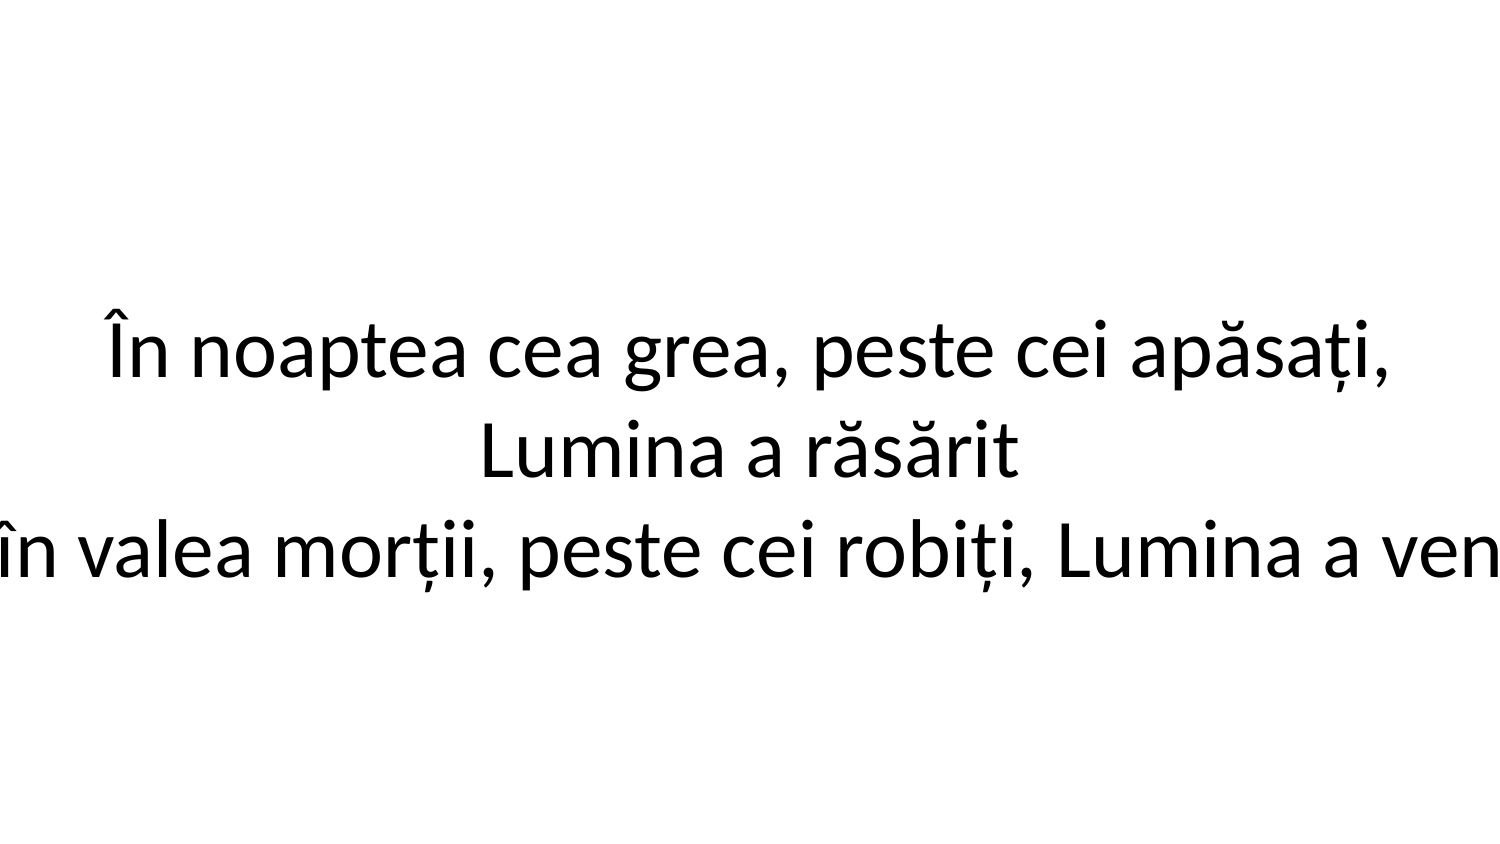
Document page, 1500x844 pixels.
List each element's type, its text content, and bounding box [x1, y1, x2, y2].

text_box În noaptea cea grea, peste cei apăsați, Lumina a răsărit Și în valea morții, peste cei robiți, Lumina a venit! [0, 242, 1500, 602]
